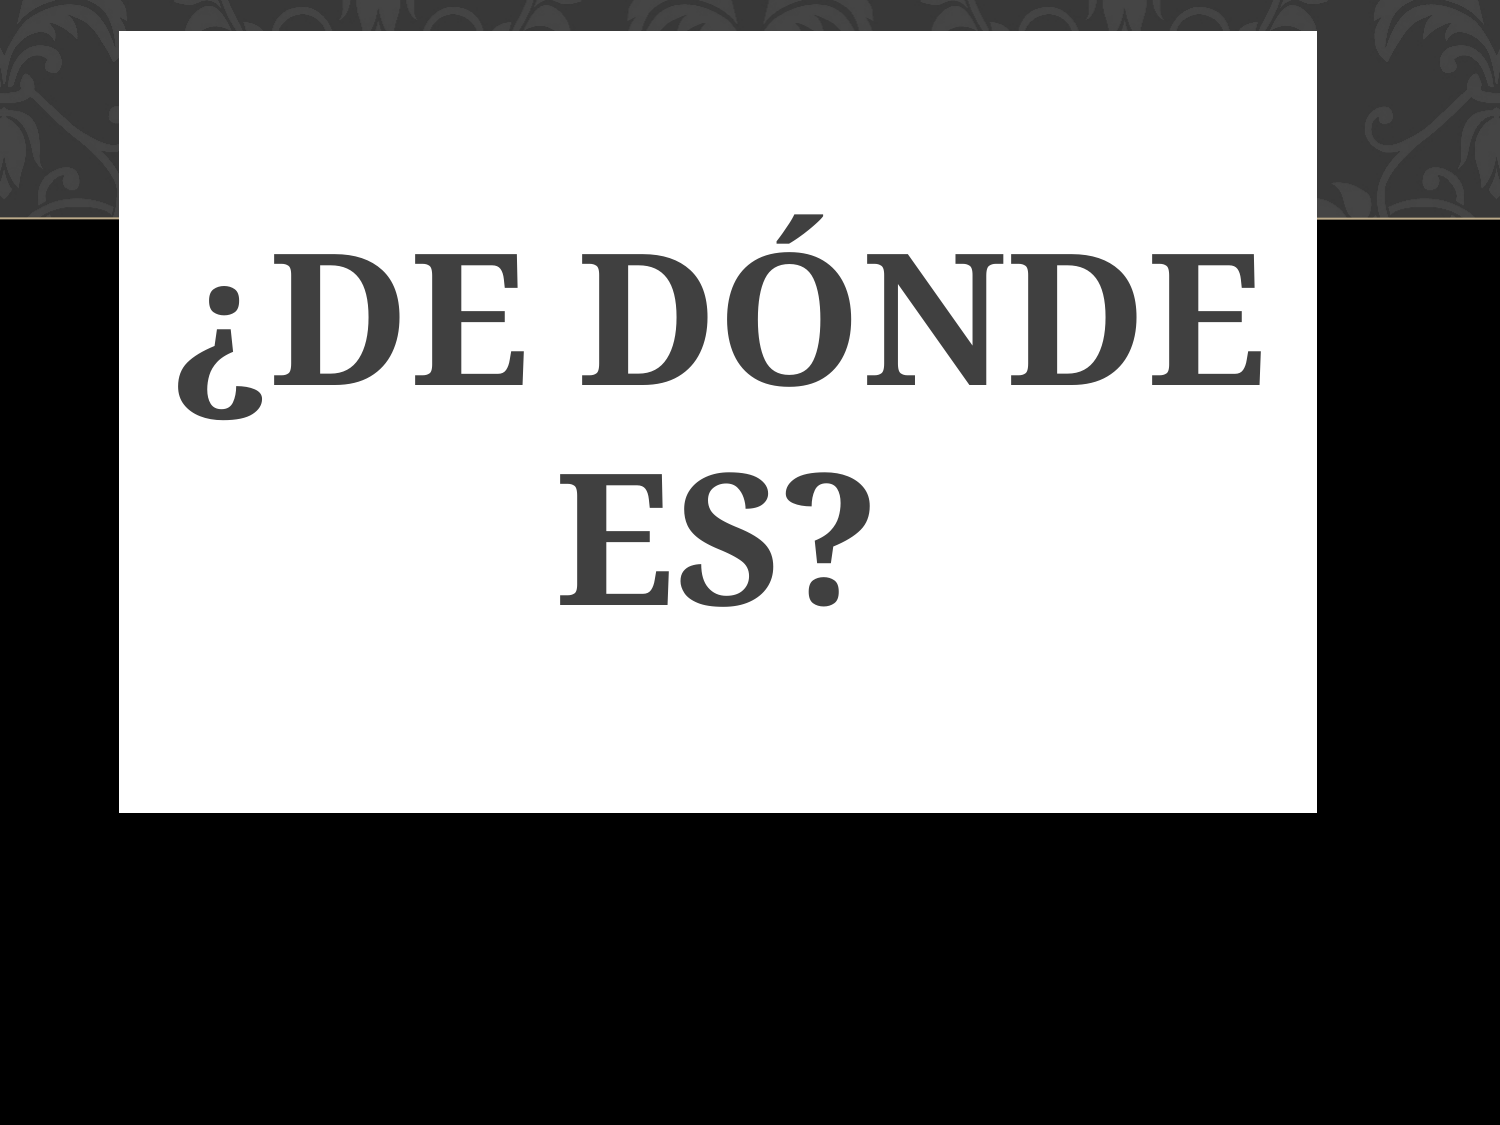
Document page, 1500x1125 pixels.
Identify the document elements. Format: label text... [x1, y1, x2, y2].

title ¿De dónde es? [119, 31, 1317, 813]
